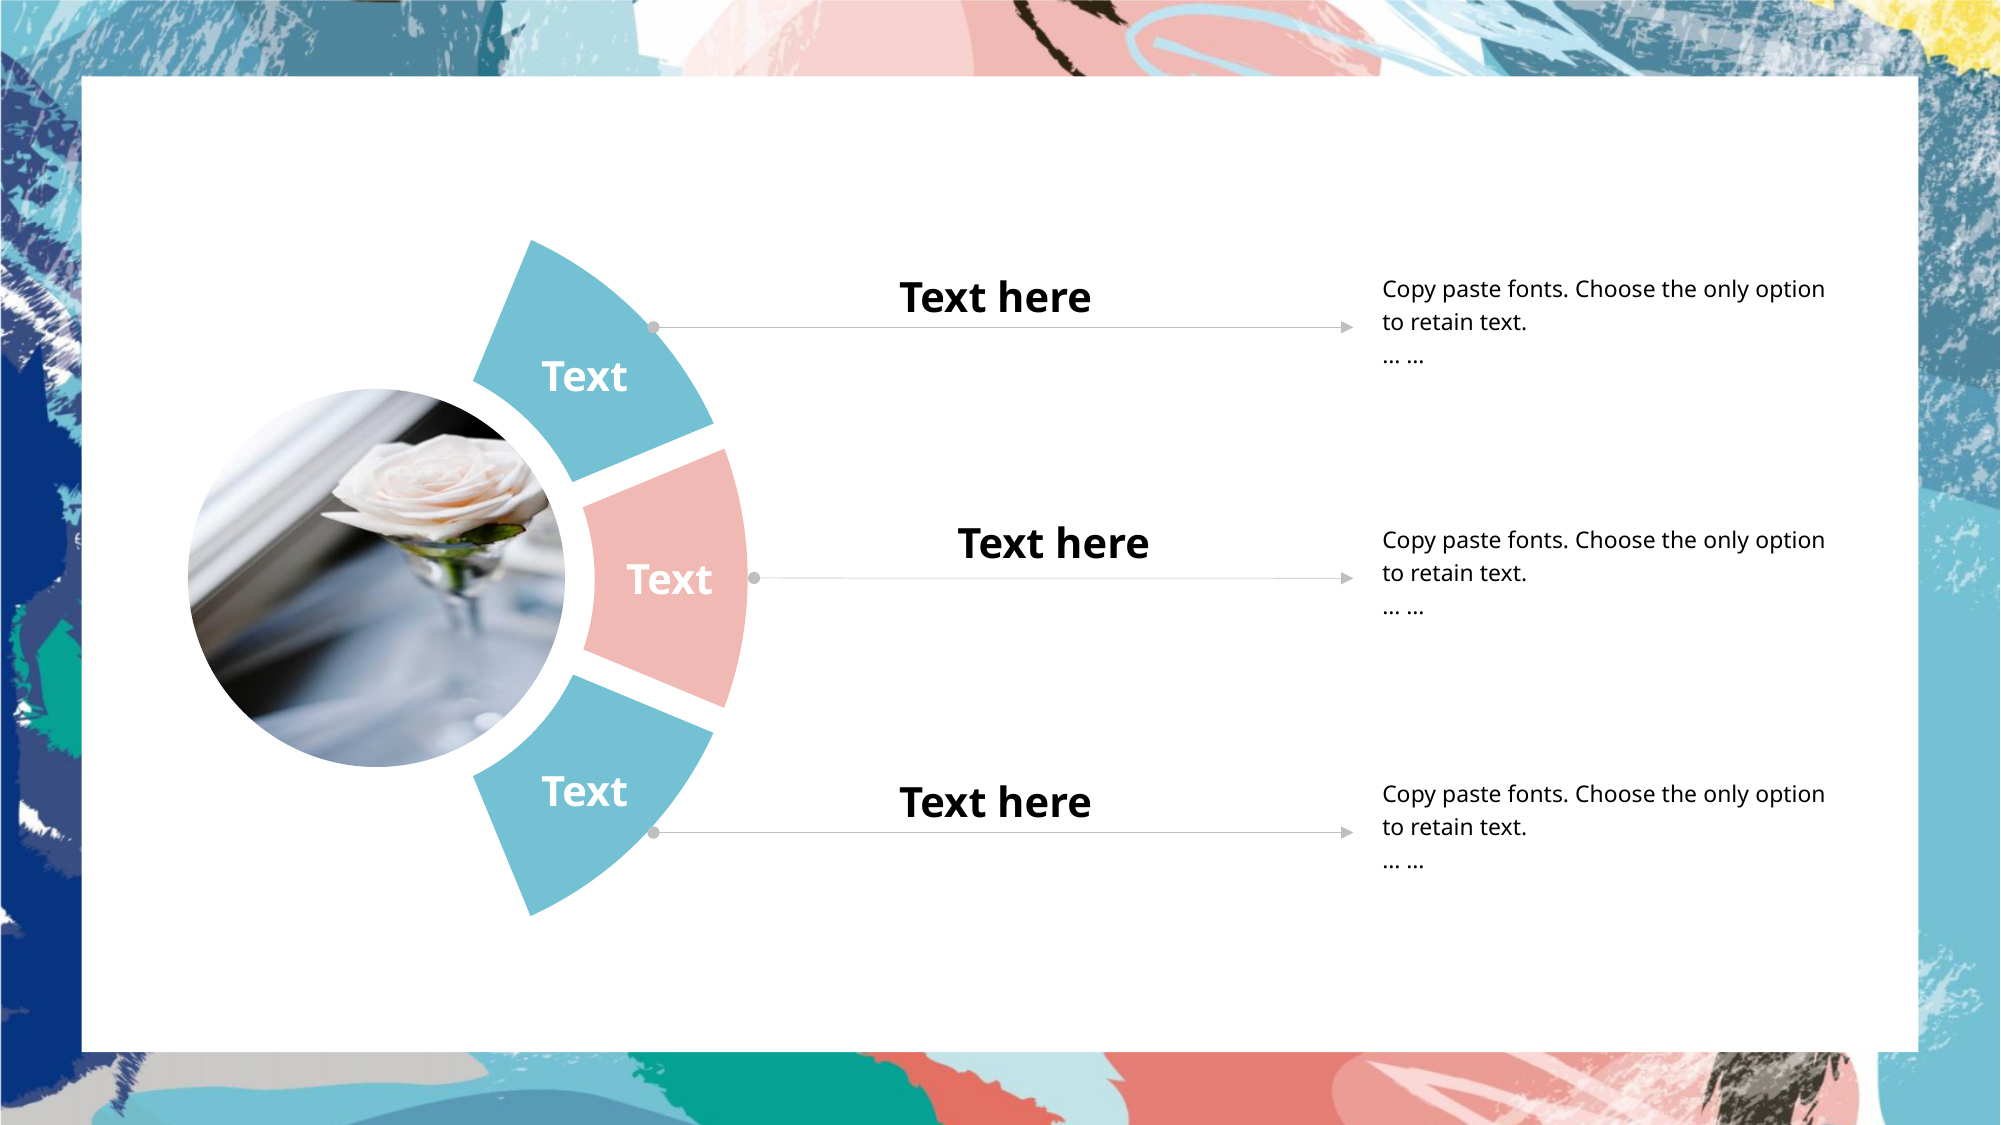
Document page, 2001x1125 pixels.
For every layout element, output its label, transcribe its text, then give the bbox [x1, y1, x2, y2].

text_box Copy paste fonts. Choose the only option to retain text. … … [1565, 766, 1863, 899]
text_box Copy paste fonts. Choose the only option to retain text. … … [1565, 512, 1863, 644]
text_box [1565, 75, 1919, 1053]
picture [3, 0, 2000, 1125]
text_box [186, 387, 435, 769]
text_box Copy paste fonts. Choose the only option to retain text. … … [1565, 261, 1863, 393]
text_box [81, 75, 435, 1053]
